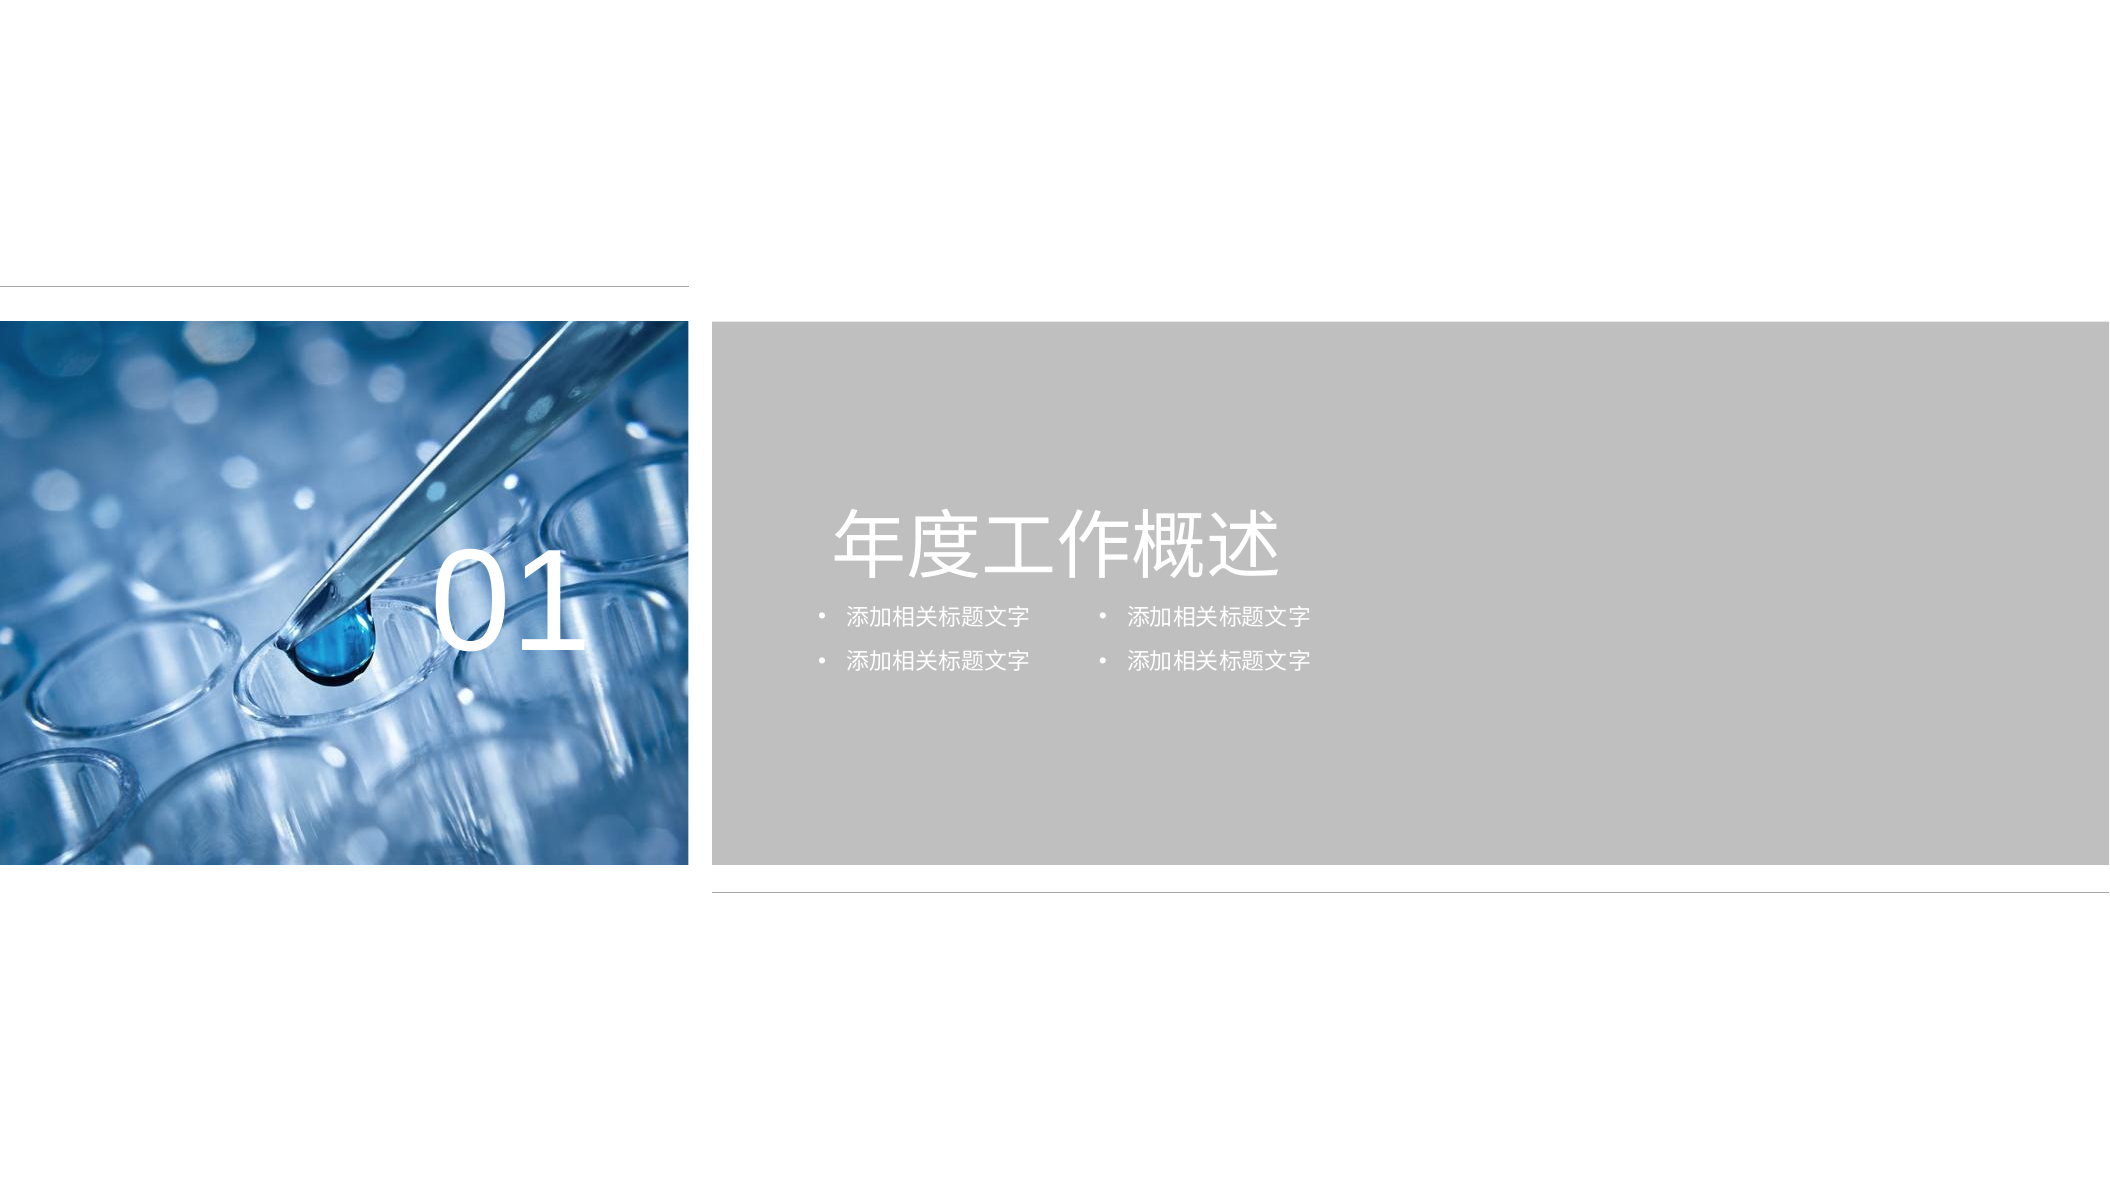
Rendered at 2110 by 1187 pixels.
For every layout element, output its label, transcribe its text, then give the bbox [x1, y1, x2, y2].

text_box 添加相关标题文字 [803, 594, 1046, 638]
text_box [711, 321, 2110, 866]
text_box 年度工作概述 [794, 497, 1318, 588]
text_box [0, 321, 689, 866]
text_box 01 [394, 497, 629, 687]
text_box 添加相关标题文字 [803, 639, 1046, 682]
text_box 添加相关标题文字 [1084, 594, 1327, 638]
text_box 添加相关标题文字 [1084, 639, 1327, 682]
